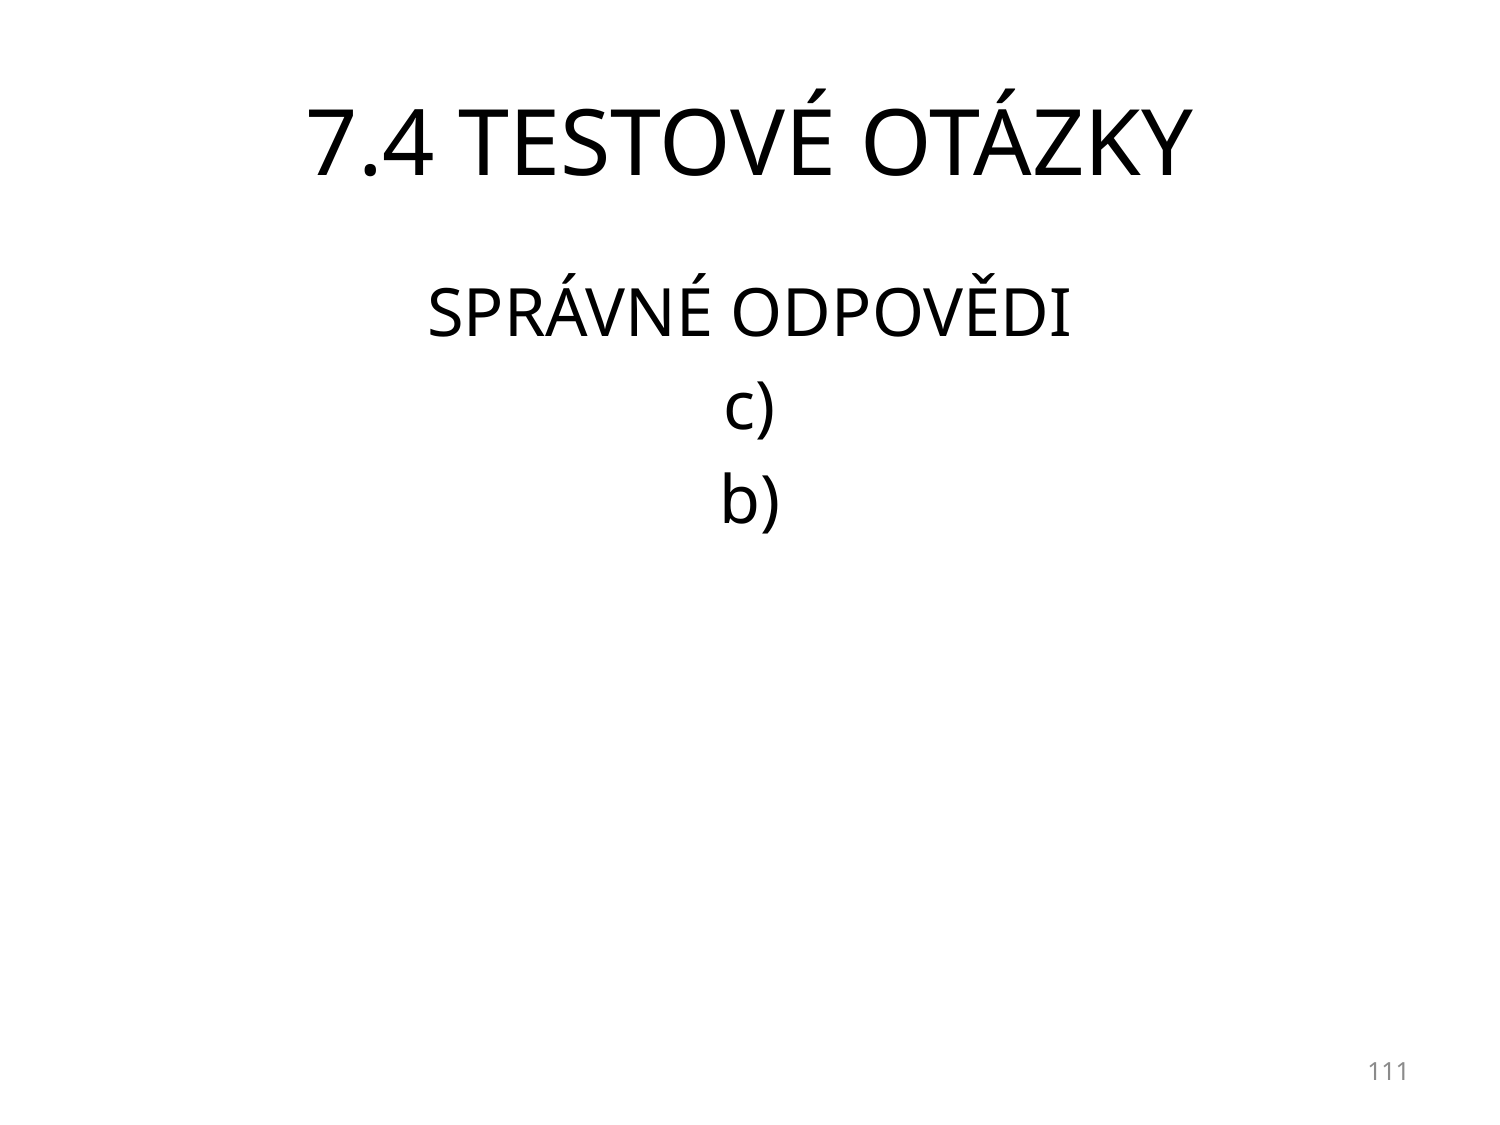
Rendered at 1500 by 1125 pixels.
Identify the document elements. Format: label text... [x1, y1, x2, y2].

slide_number 111 [1074, 1042, 1425, 1103]
list SPRÁVNÉ ODPOVĚDI c) b) [75, 262, 1425, 1005]
title 7.4 TESTOVÉ OTÁZKY [75, 45, 1425, 233]
